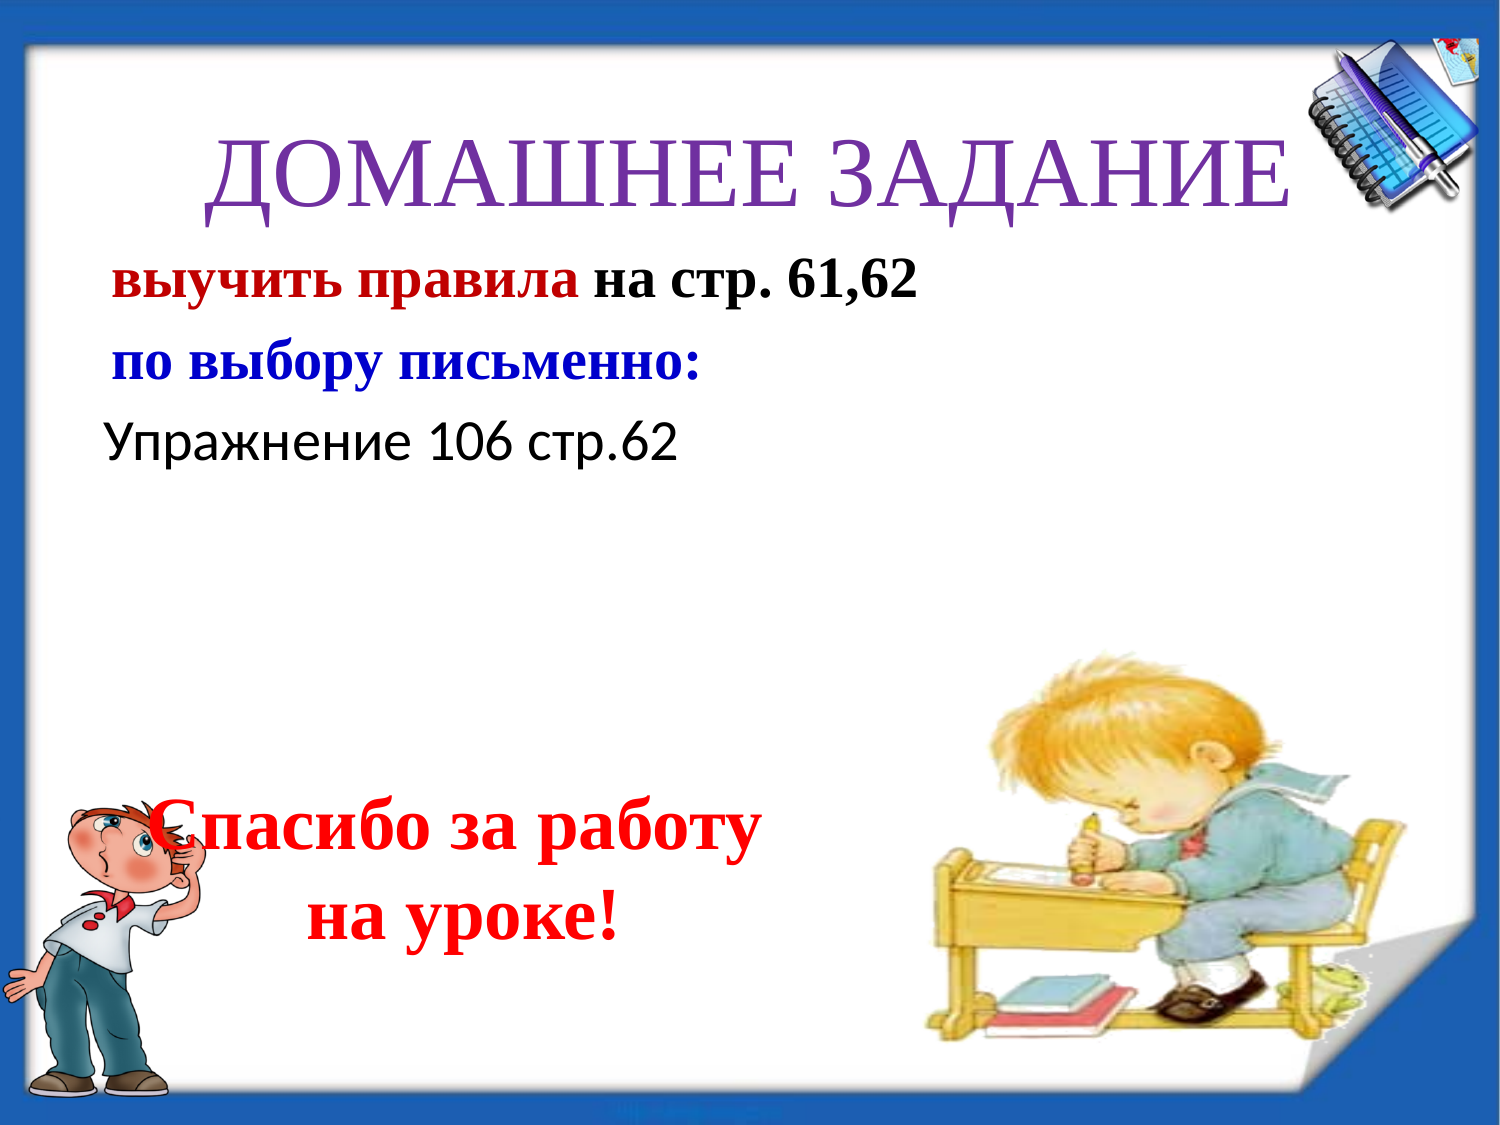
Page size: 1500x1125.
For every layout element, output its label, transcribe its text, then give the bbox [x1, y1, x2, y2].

list выучить правила на стр. 61,62 по выбору письменно: Упражнение 106 стр.62 [88, 231, 1412, 690]
title ДОМАШНЕЕ ЗАДАНИЕ [76, 42, 1424, 291]
text_box Спасибо за работу на уроке! [76, 766, 833, 962]
picture [0, 0, 1500, 1125]
